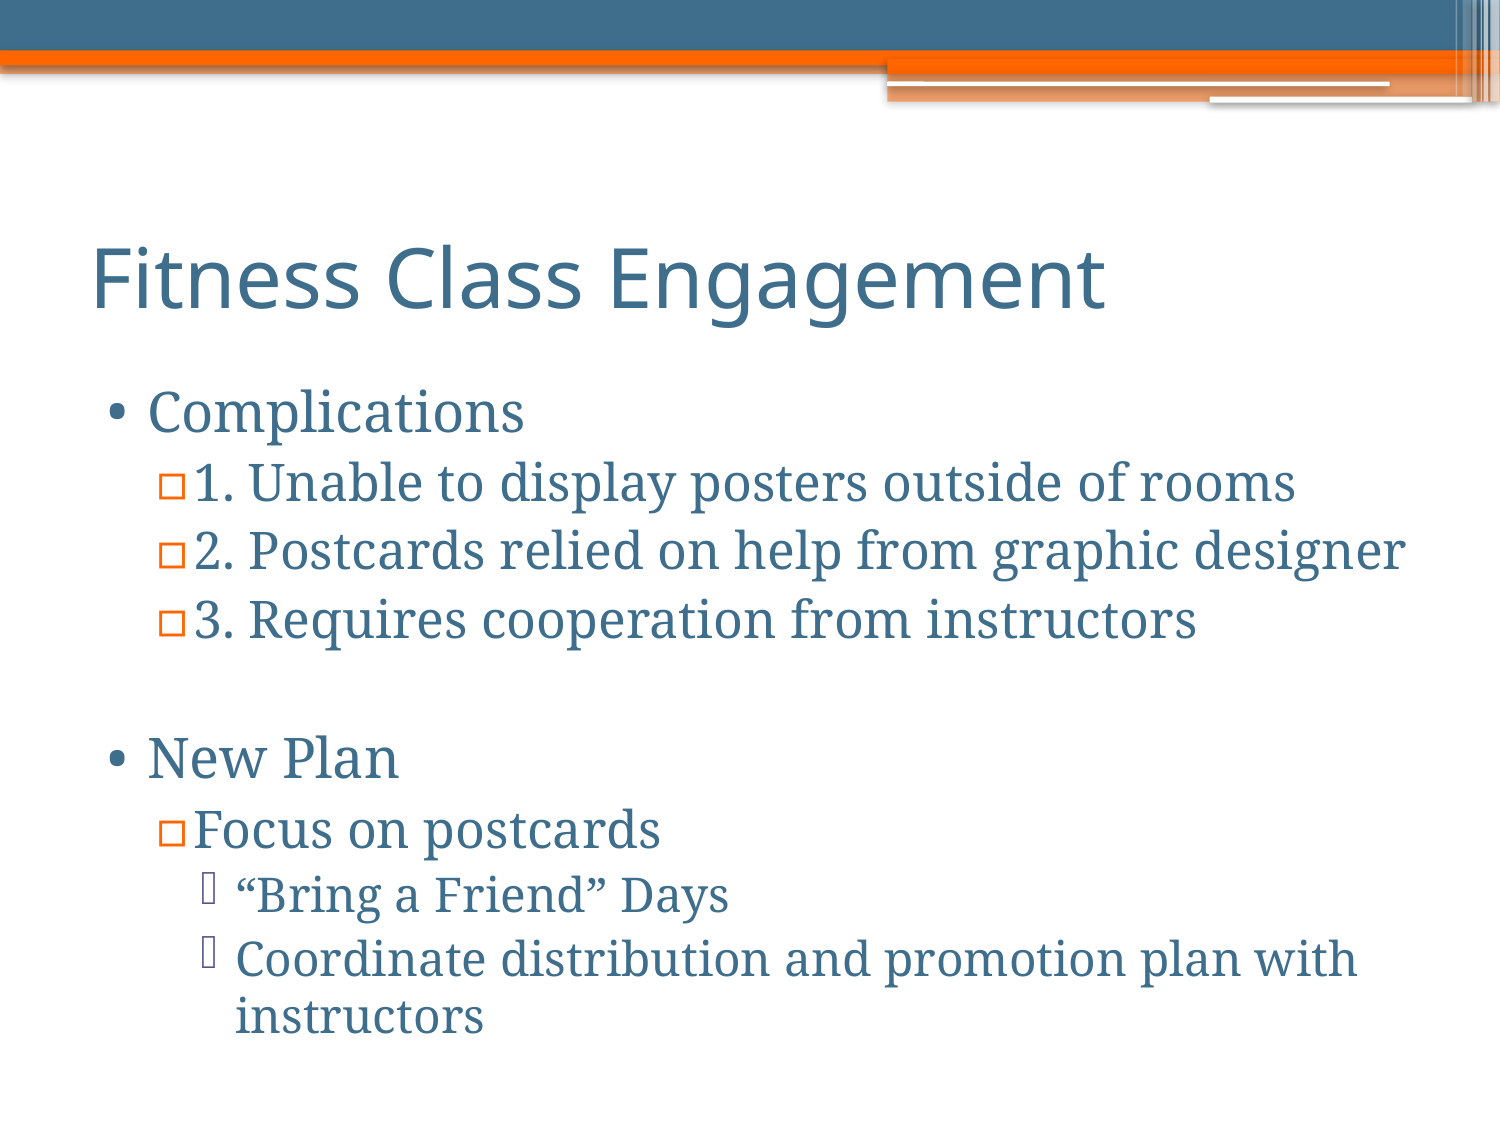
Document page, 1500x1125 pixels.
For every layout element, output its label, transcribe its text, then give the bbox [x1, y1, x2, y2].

title Fitness Class Engagement [75, 187, 1425, 363]
list Complications 1. Unable to display posters outside of rooms 2. Postcards relied on help from graphic designer 3. Requires cooperation from instructors New Plan Focus on postcards “Bring a Friend” Days Coordinate distribution and promotion plan with instructors [75, 368, 1425, 1079]
